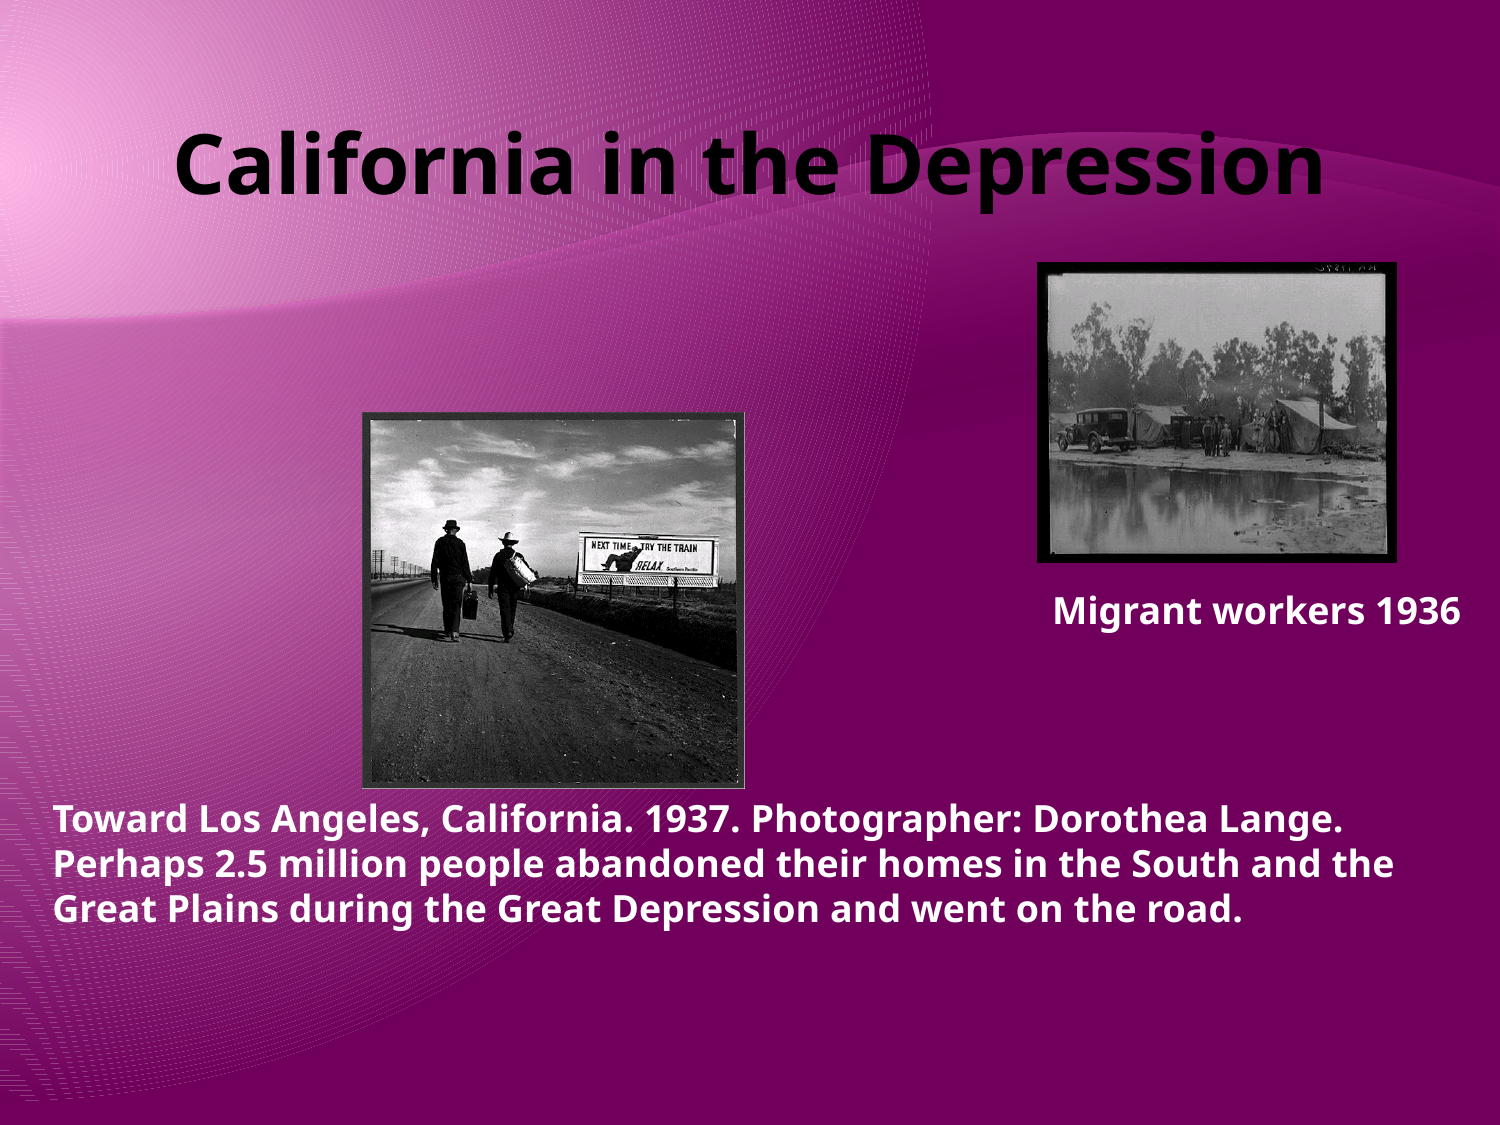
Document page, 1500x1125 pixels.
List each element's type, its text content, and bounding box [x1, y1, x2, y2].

text_box Toward Los Angeles, California. 1937. Photographer: Dorothea Lange. Perhaps 2.5 million people abandoned their homes in the South and the Great Plains during the Great Depression and went on the road. [37, 787, 1438, 938]
title California in the Depression [75, 87, 1425, 213]
picture [1037, 262, 1398, 563]
picture [362, 412, 745, 789]
text_box Migrant workers 1936 [1037, 579, 1500, 640]
